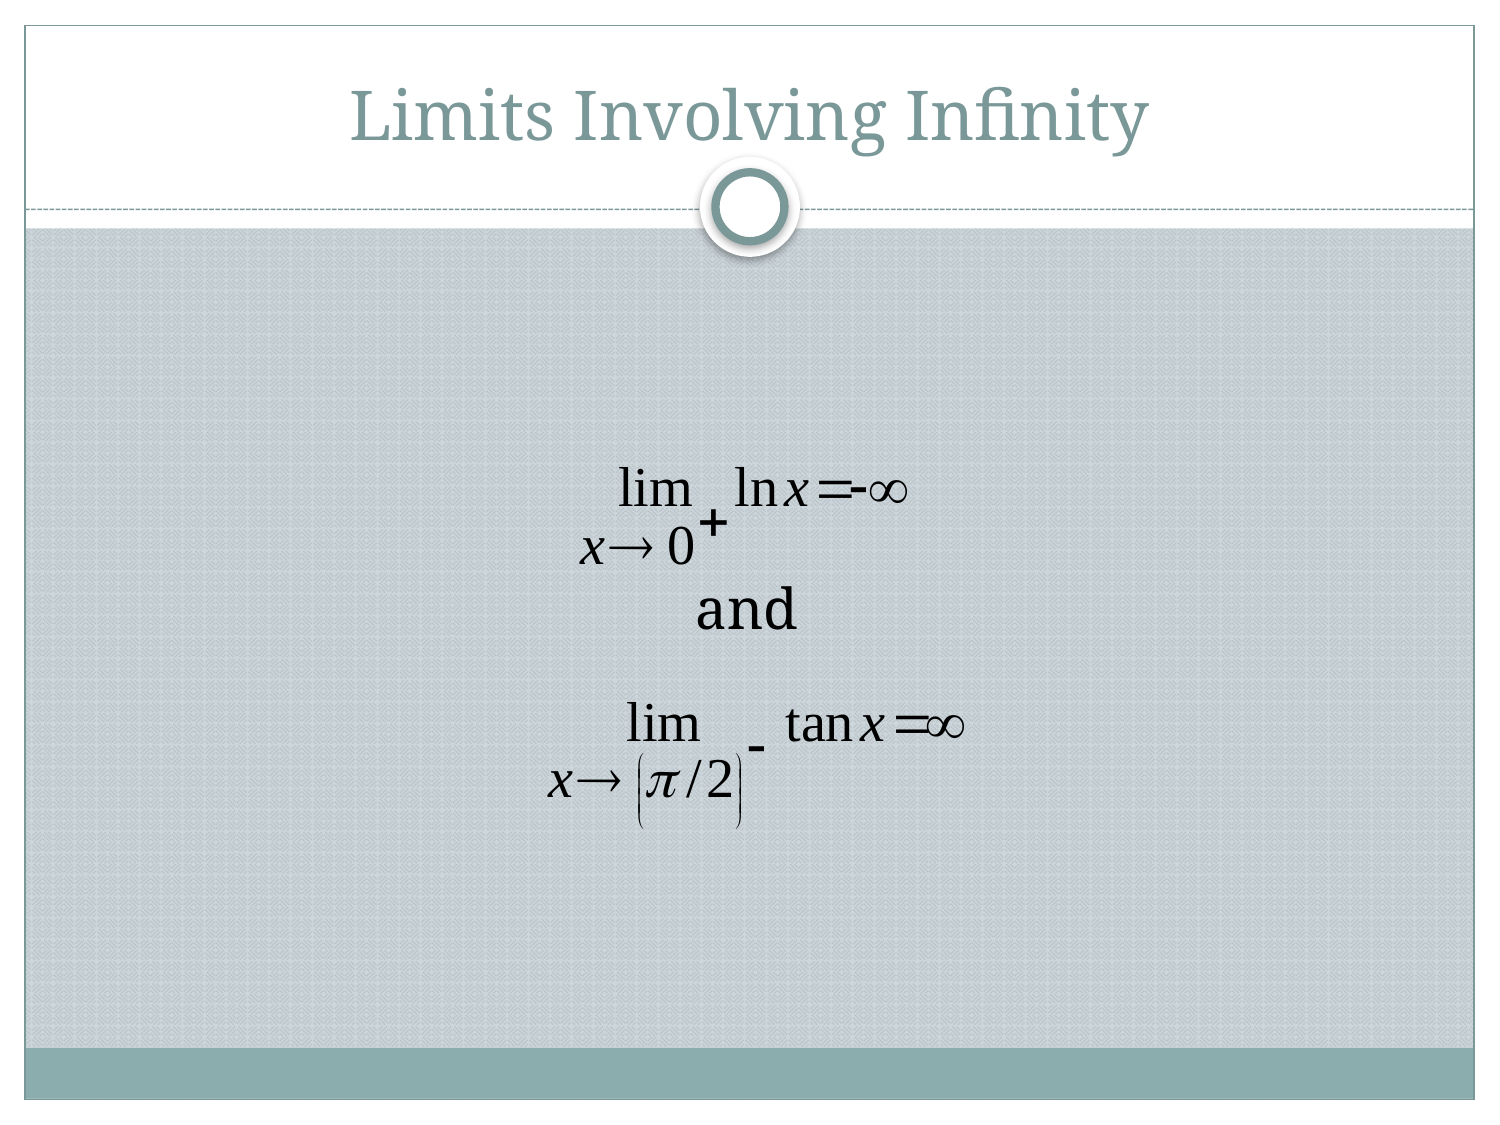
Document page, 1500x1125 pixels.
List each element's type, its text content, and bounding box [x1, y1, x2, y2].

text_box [574, 462, 924, 571]
title Limits Involving Infinity [49, 37, 1450, 162]
list and [49, 250, 1445, 1001]
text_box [542, 697, 968, 836]
